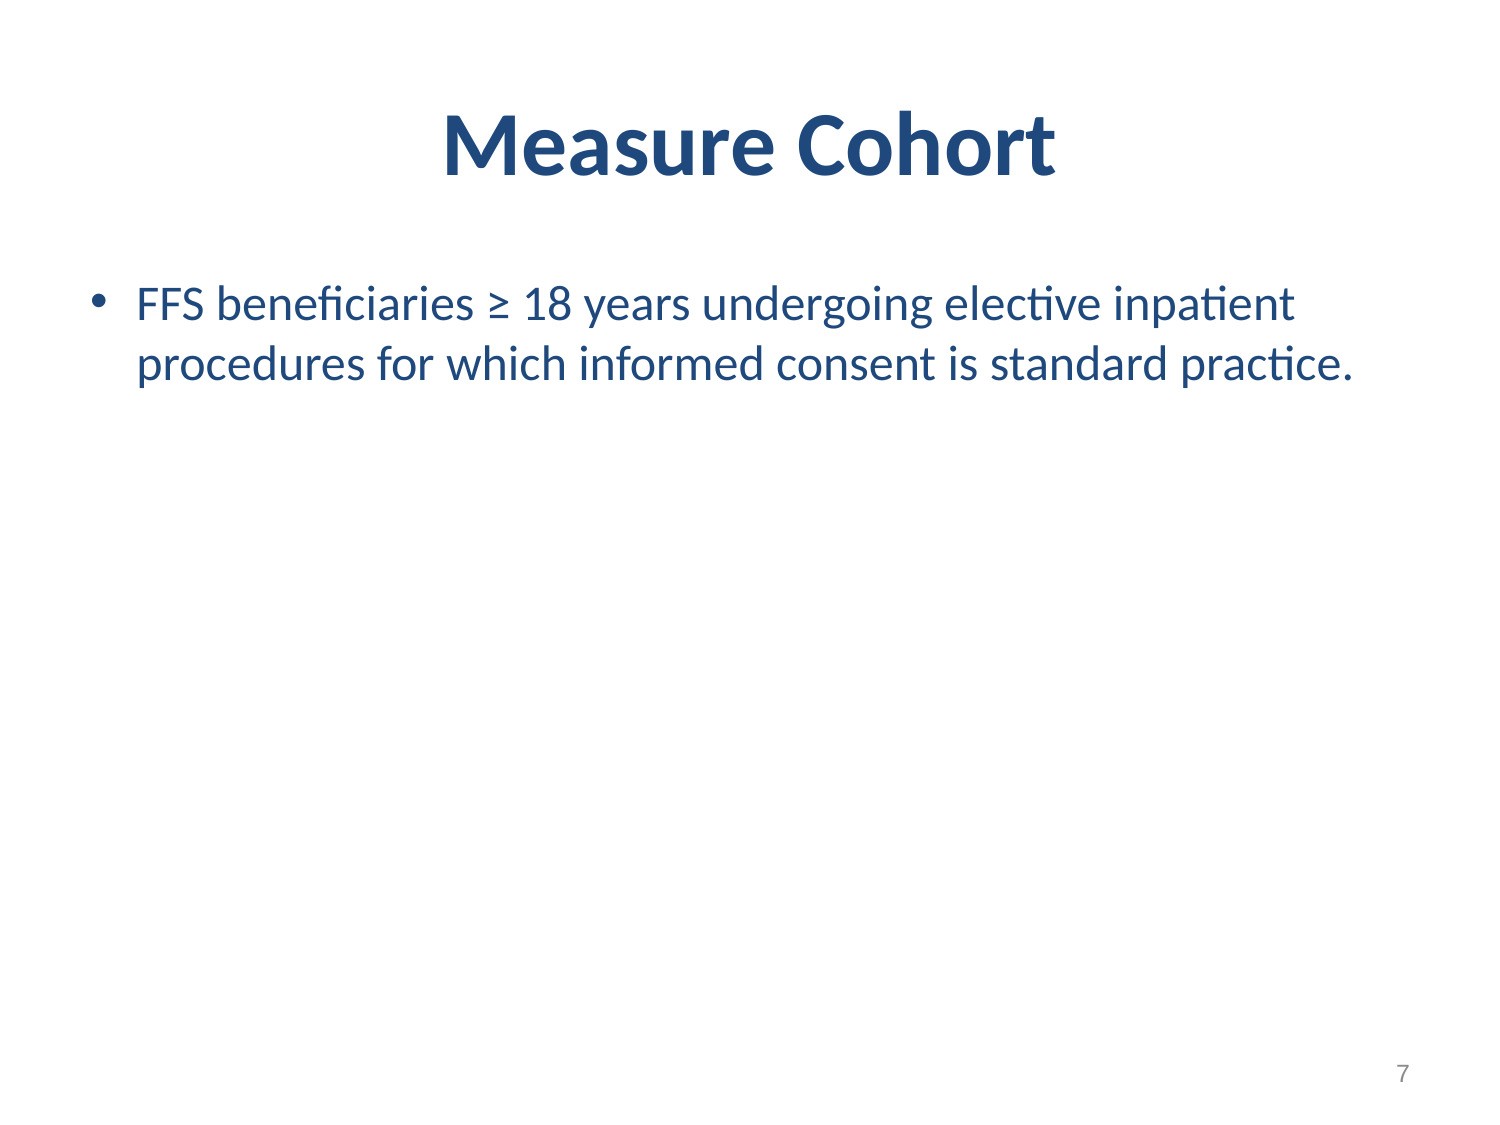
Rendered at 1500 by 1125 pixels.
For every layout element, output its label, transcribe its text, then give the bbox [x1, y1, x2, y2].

title Measure Cohort [75, 45, 1425, 233]
slide_number 7 [1074, 1042, 1425, 1103]
list FFS beneficiaries ≥ 18 years undergoing elective inpatient procedures for which informed consent is standard practice. [75, 262, 1425, 1005]
